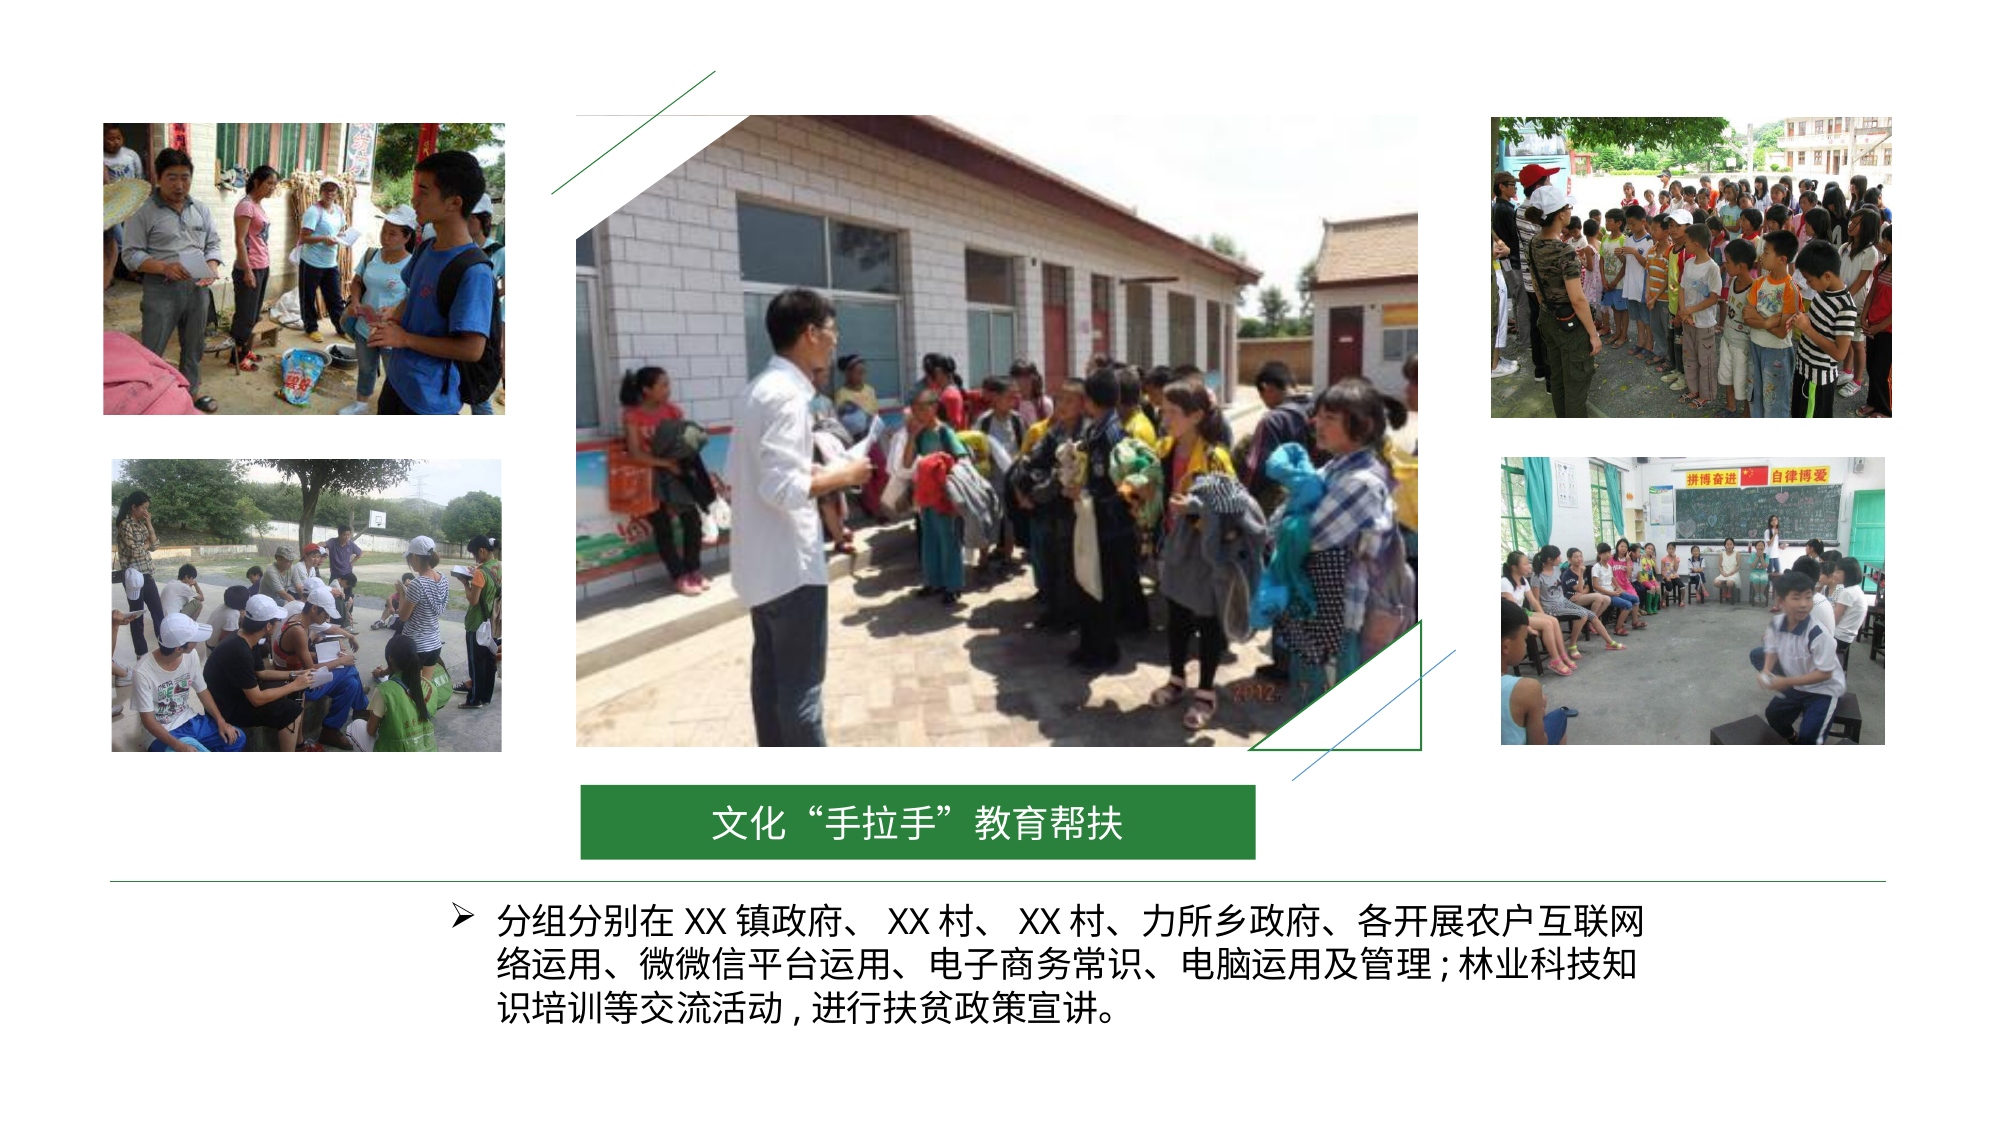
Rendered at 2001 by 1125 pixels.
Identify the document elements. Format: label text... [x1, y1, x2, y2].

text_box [1491, 117, 1892, 745]
text_box 文化“手拉手”教育帮扶 [580, 784, 1257, 861]
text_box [551, 71, 1456, 781]
text_box 分组分别在XX镇政府、XX村、XX村、力所乡政府、各开展农户互联网络运用、微微信平台运用、电子商务常识、电脑运用及管理;林业科技知识培训等交流活动,进行扶贫政策宣讲。 [434, 891, 1662, 1036]
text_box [103, 123, 506, 752]
